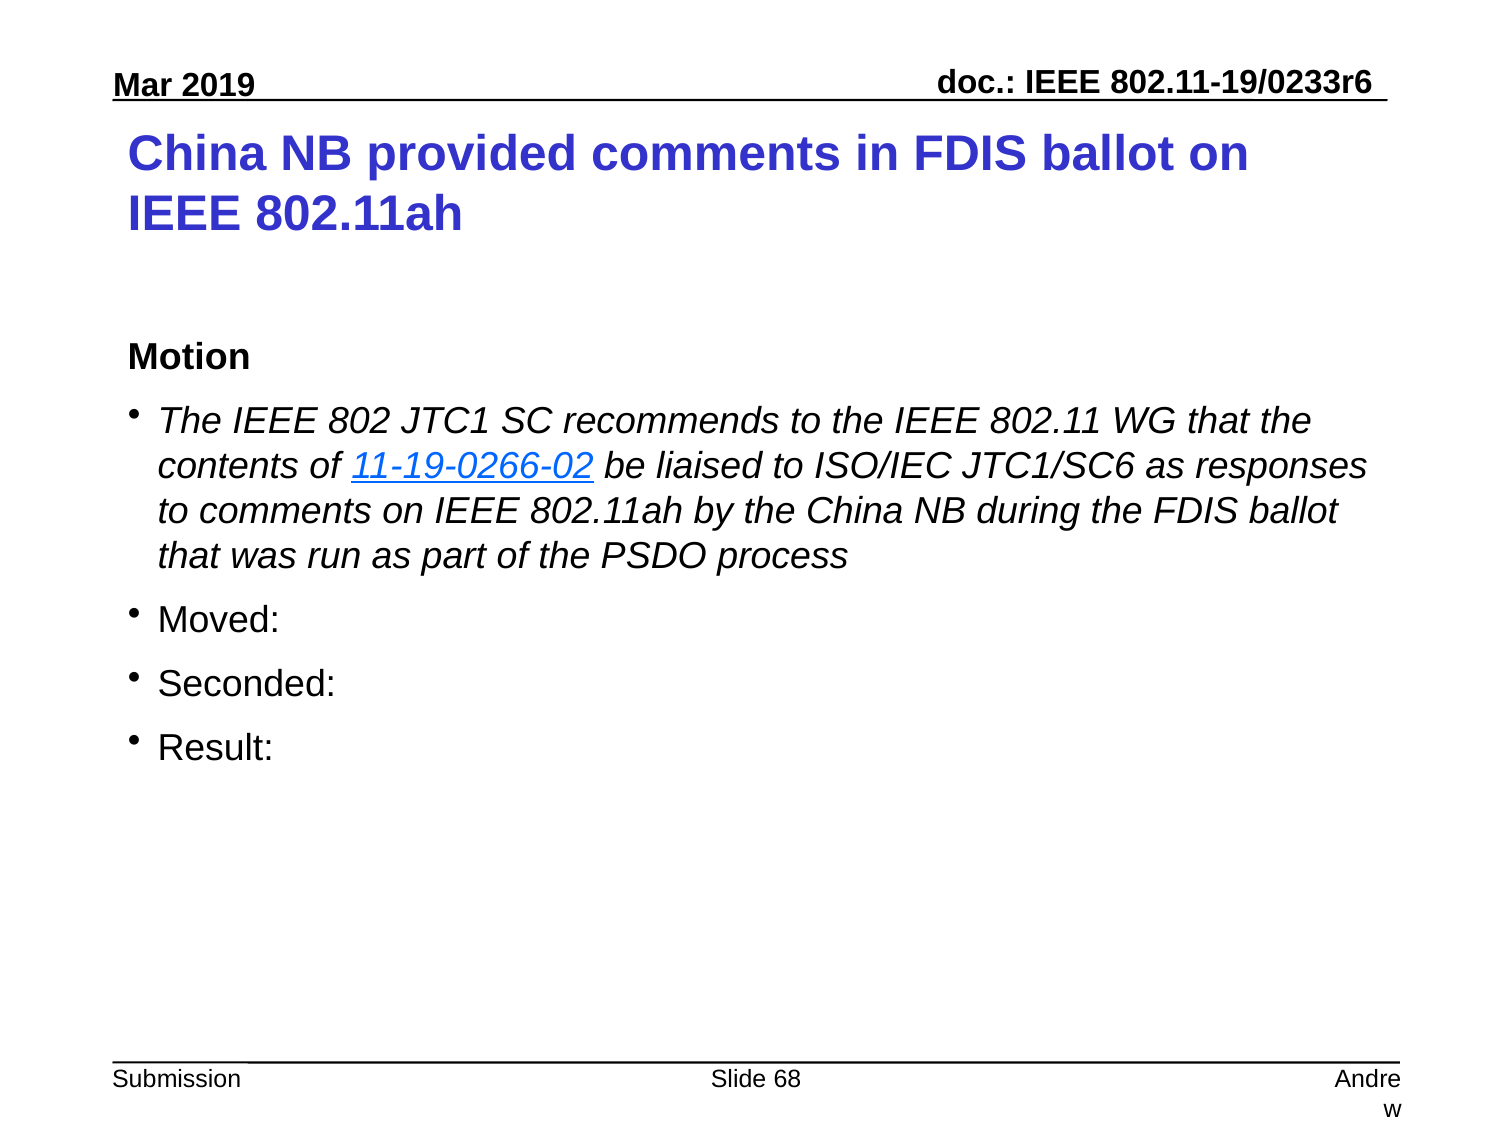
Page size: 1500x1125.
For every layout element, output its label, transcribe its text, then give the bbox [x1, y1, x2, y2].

list Motion The IEEE 802 JTC1 SC recommends to the IEEE 802.11 WG that the contents of 11-19-0266-02 be liaised to ISO/IEC JTC1/SC6 as responses to comments on IEEE 802.11ah by the China NB during the FDIS ballot that was run as part of the PSDO process Moved: Seconded: Result: [112, 324, 1388, 1000]
title China NB provided comments in FDIS ballot on IEEE 802.11ah [112, 112, 1388, 288]
slide_number Slide 68 [709, 1061, 803, 1093]
footer Andrew Myles, Cisco [1320, 1061, 1402, 1093]
